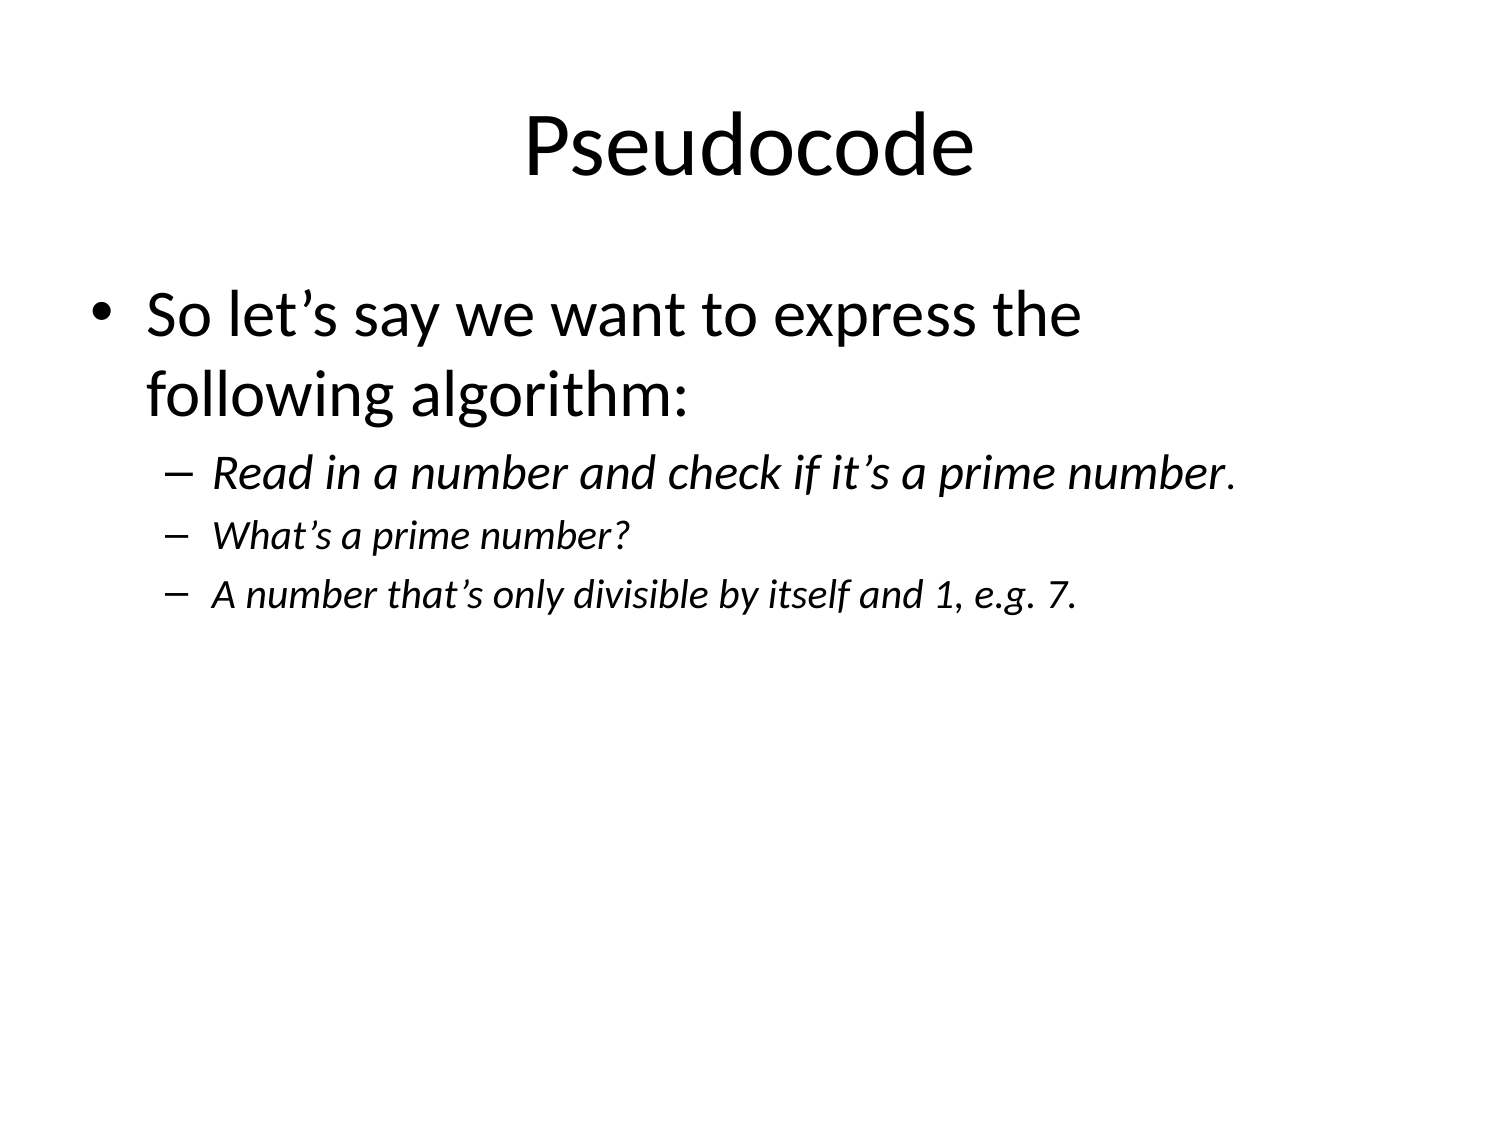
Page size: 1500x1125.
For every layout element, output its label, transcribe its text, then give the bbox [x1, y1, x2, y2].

list So let’s say we want to express the following algorithm: Read in a number and check if it’s a prime number. What’s a prime number? A number that’s only divisible by itself and 1, e.g. 7. [75, 262, 1317, 1005]
title Pseudocode [75, 45, 1425, 233]
